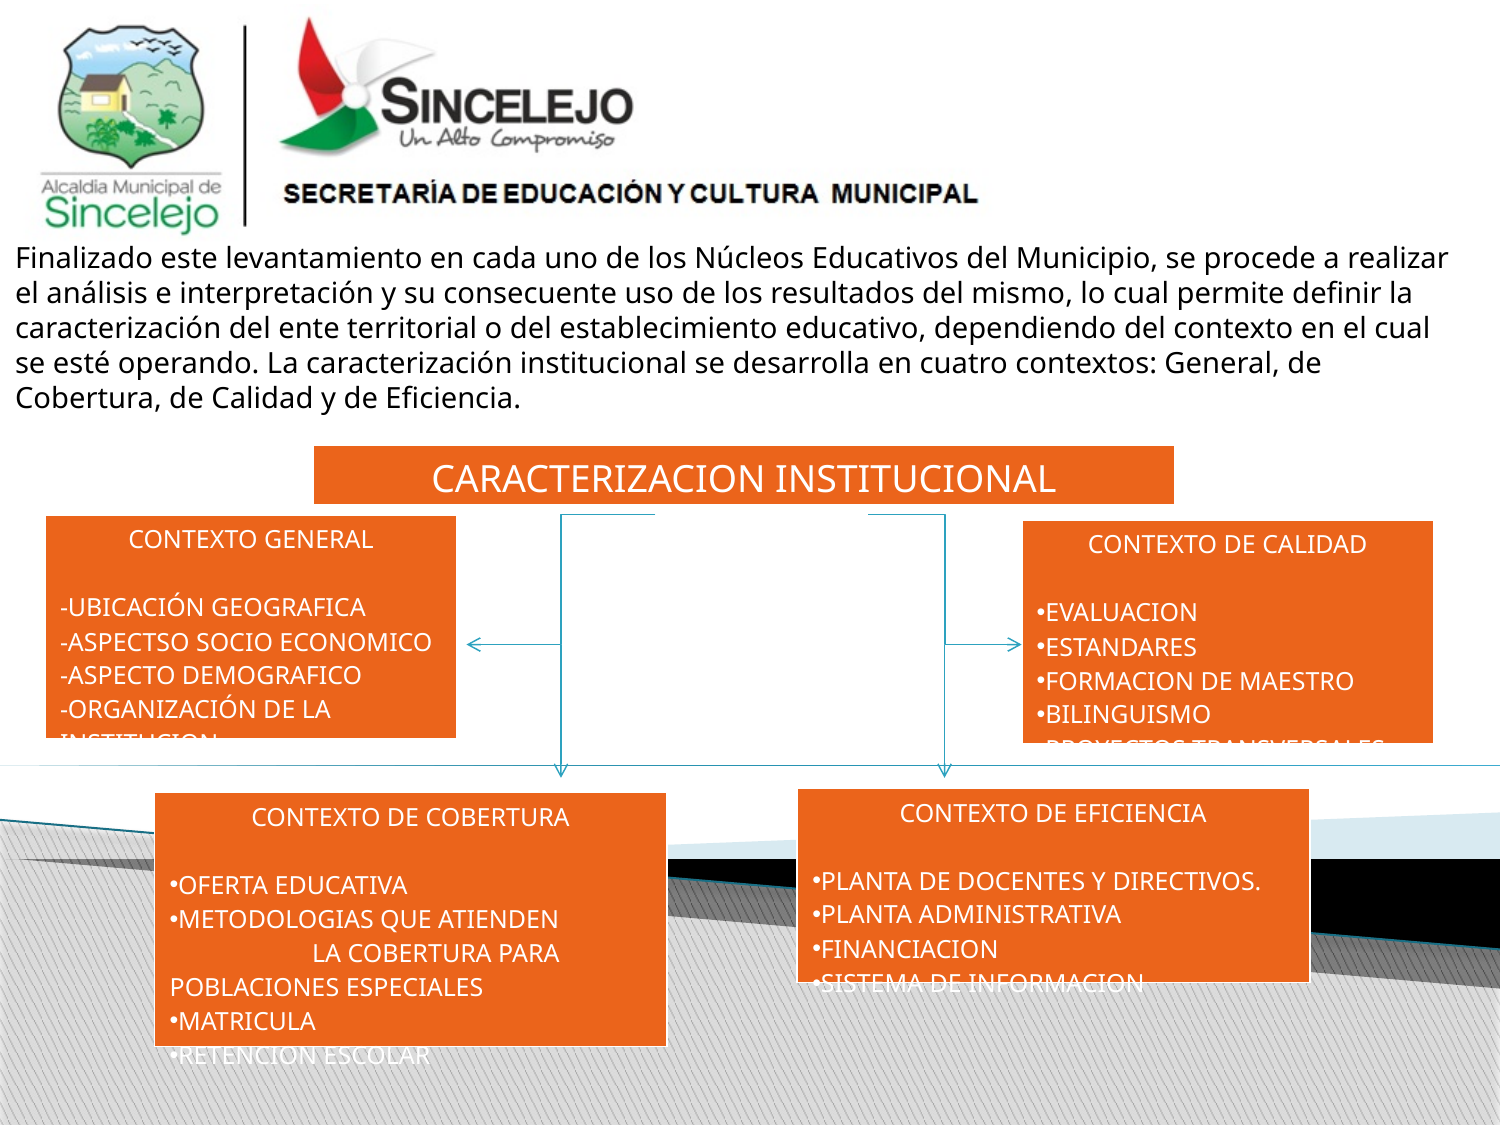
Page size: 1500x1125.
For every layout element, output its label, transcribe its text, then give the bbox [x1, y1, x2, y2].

picture [5, 859, 154, 872]
table_header CONTEXTO GENERAL -UBICACIÓN GEOGRAFICA -ASPECTSO SOCIO ECONOMICO -ASPECTO DEMOGRAFICO -ORGANIZACIÓN DE LA INSTITUCION [46, 516, 456, 738]
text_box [867, 514, 1022, 645]
text_box Finalizado este levantamiento en cada uno de los Núcleos Educativos del Municipio, se procede a realizar el análisis e interpretación y su consecuente uso de los resultados del mismo, lo cual permite definir la caracterización del ente territorial o del establecimiento educativo, dependiendo del contexto en el cual se esté operando. La caracterización institucional se desarrolla en cuatro contextos: General, de Cobertura, de Calidad y de Eficiencia. [0, 231, 1471, 422]
picture [1311, 935, 1500, 989]
picture [1, 4, 1031, 253]
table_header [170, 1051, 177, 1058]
table_header CONTEXTO DE EFICIENCIA PLANTA DE DOCENTES Y DIRECTIVOS. PLANTA ADMINISTRATIVA FINANCIACION SISTEMA DE INFORMACION [798, 789, 1309, 982]
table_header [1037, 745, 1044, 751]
table_header CONTEXTO DE CALIDAD EVALUACION ESTANDARES FORMACION DE MAESTRO BILINGUISMO PROYECTOS TRANSVERSALES [1023, 521, 1433, 743]
table_header CONTEXTO DE COBERTURA OFERTA EDUCATIVA METODOLOGIAS QUE ATIENDEN LA COBERTURA PARA POBLACIONES ESPECIALES MATRICULA RETENCION ESCOLAR [155, 793, 666, 1046]
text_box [466, 514, 656, 645]
table_header CARACTERIZACION INSTITUCIONAL [314, 446, 1174, 504]
picture [668, 879, 796, 928]
